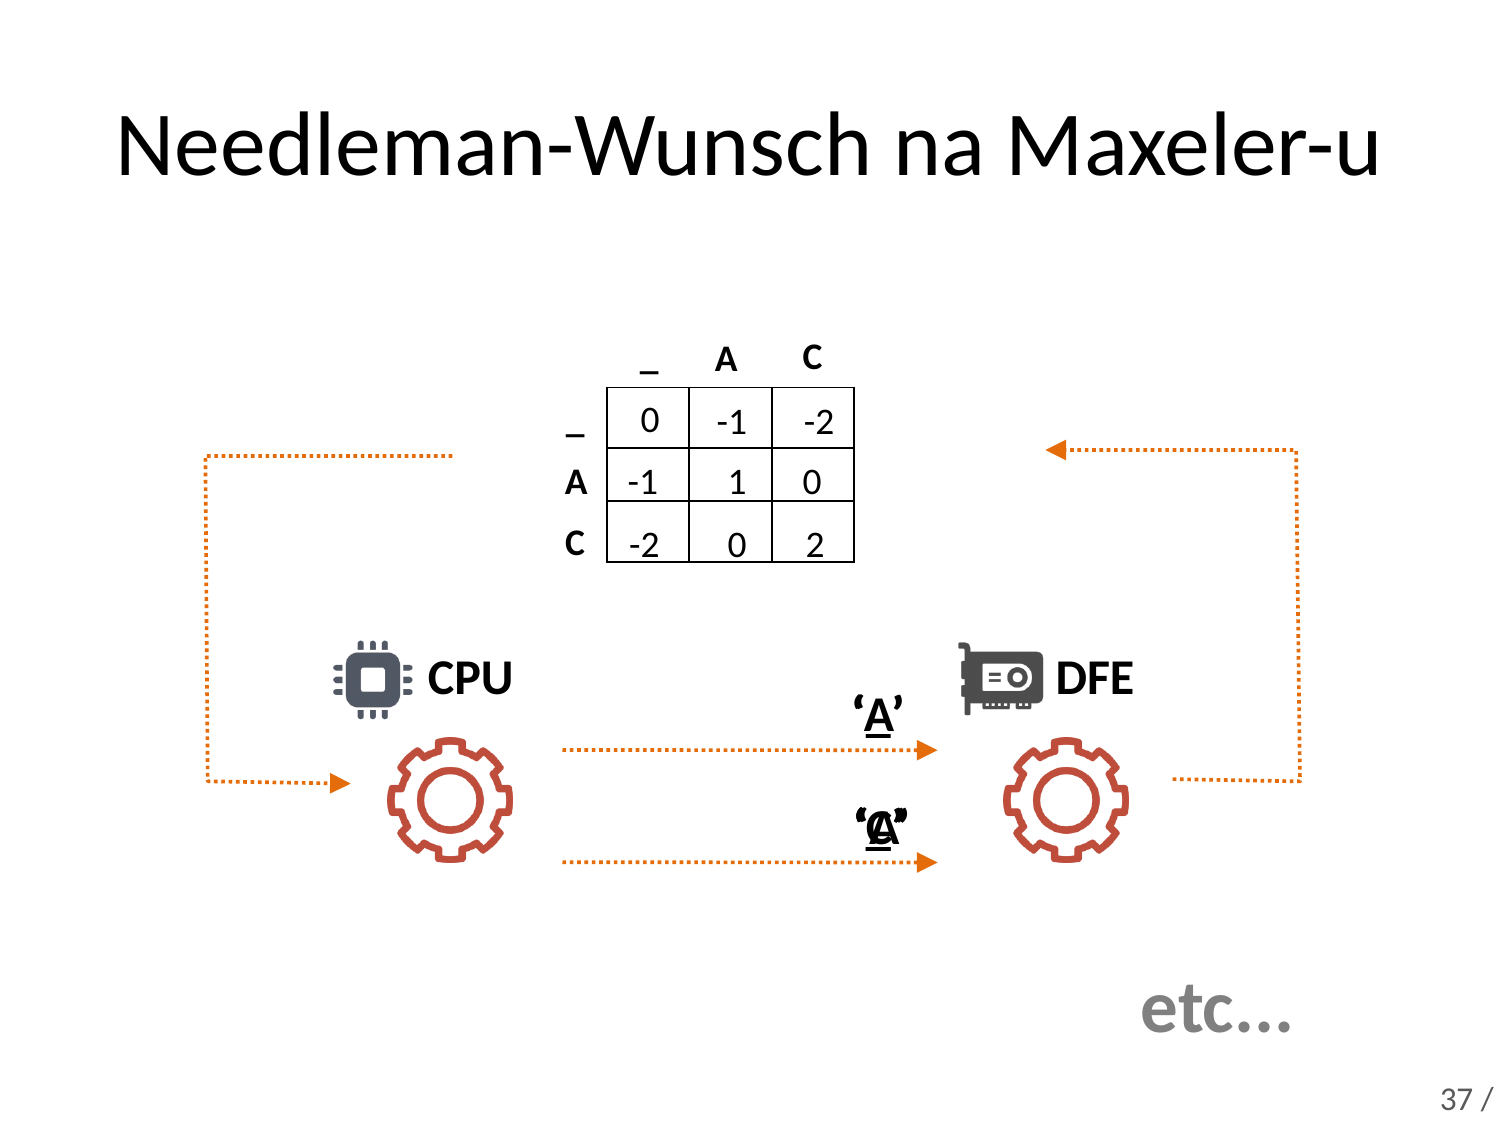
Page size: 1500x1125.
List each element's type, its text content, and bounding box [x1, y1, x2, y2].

table_cell [608, 502, 688, 561]
picture [324, 628, 422, 726]
picture [1003, 737, 1129, 863]
text_box 1 [712, 449, 762, 510]
table_cell [690, 449, 712, 500]
table_cell [773, 449, 787, 500]
table_cell [674, 449, 688, 500]
text_box -1 [701, 389, 762, 450]
text_box _ [551, 387, 600, 448]
text_box 0 [625, 387, 675, 448]
table_cell [837, 449, 853, 500]
text_box -1 [612, 449, 674, 510]
text_box -2 0 2 [614, 512, 841, 573]
text_box C [787, 324, 838, 385]
picture [387, 737, 513, 863]
text_box _ [625, 324, 674, 385]
table_cell [773, 502, 853, 561]
text_box 0 [787, 449, 837, 510]
text_box A [550, 449, 603, 510]
table_cell [762, 449, 771, 500]
text_box [204, 455, 453, 794]
text_box etc... [1126, 949, 1310, 1055]
text_box ‘A’ [836, 674, 920, 748]
table_header [690, 388, 771, 447]
table_header [675, 388, 688, 447]
text_box DFE [1054, 637, 1146, 713]
text_box ‘_’ [838, 786, 919, 860]
text_box CPU [426, 637, 529, 713]
table_cell [608, 449, 612, 500]
picture [952, 624, 1050, 722]
text_box A [700, 326, 753, 387]
table_header [773, 388, 853, 447]
text_box -2 [789, 389, 850, 450]
table_header [608, 388, 625, 447]
table_cell [690, 502, 771, 512]
title Needleman-Wunsch na Maxeler-u [75, 45, 1425, 233]
text_box [1045, 439, 1301, 783]
text_box C [550, 510, 600, 571]
